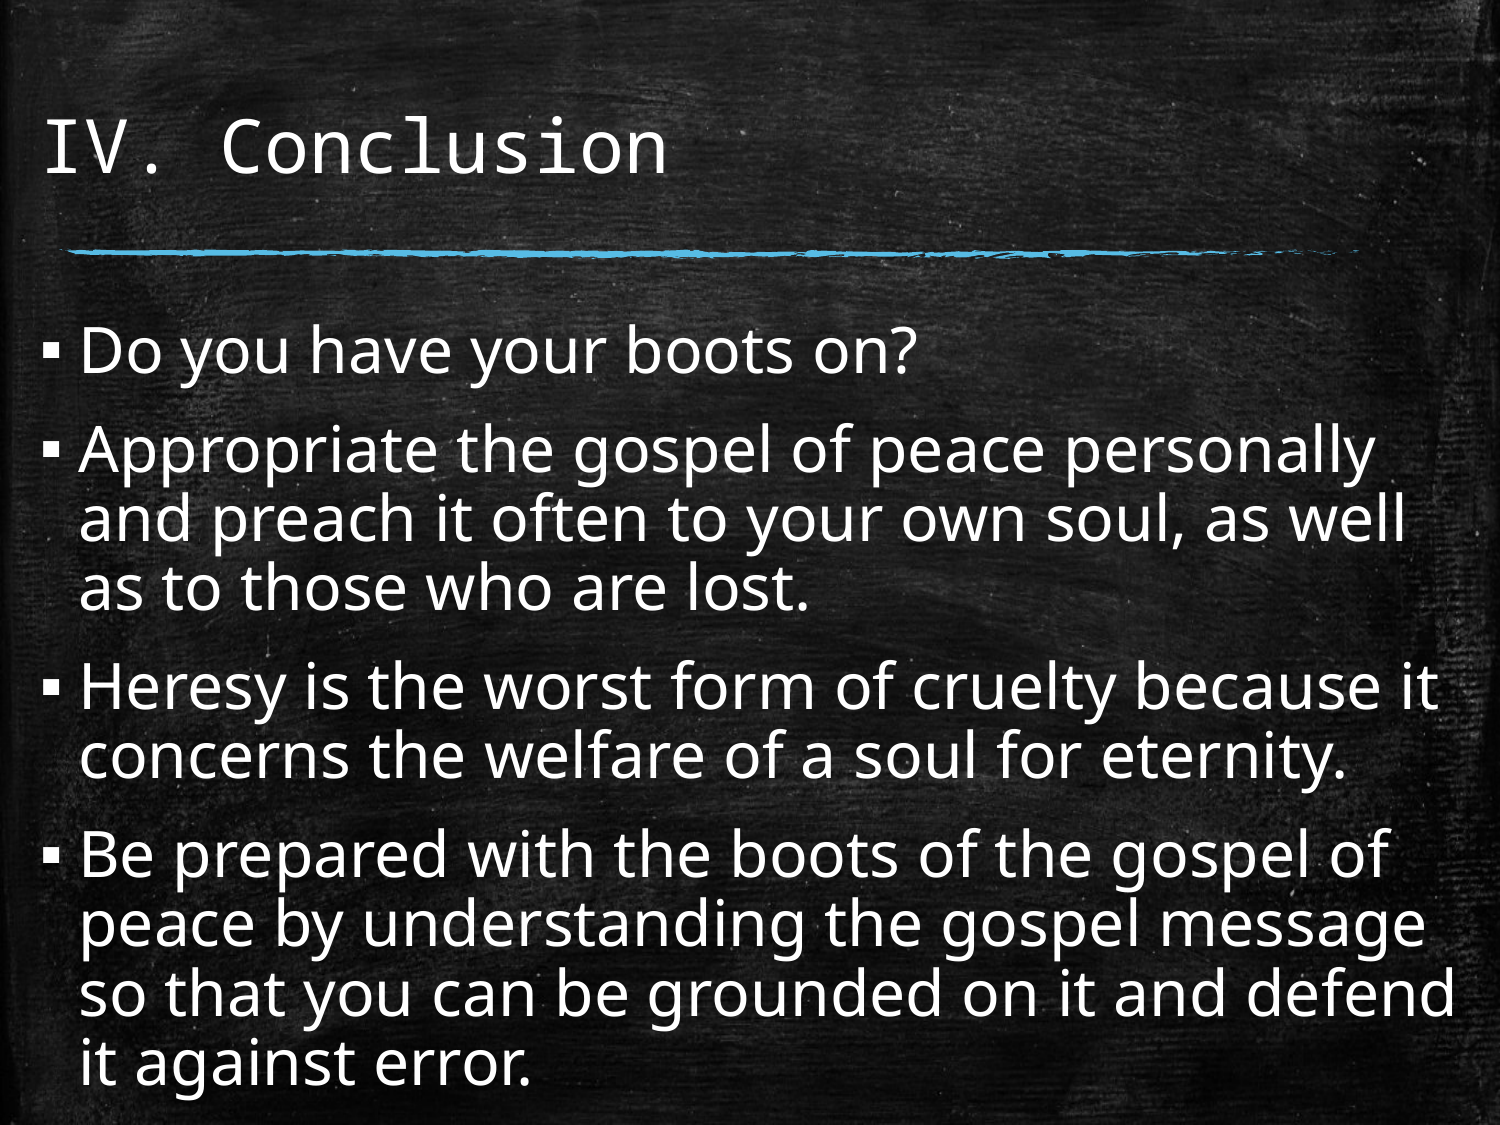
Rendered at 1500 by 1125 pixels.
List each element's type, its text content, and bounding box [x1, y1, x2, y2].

title IV. Conclusion [24, 29, 1475, 198]
list Do you have your boots on? Appropriate the gospel of peace personally and preach it often to your own soul, as well as to those who are lost. Heresy is the worst form of cruelty because it concerns the welfare of a soul for eternity. Be prepared with the boots of the gospel of peace by understanding the gospel message so that you can be grounded on it and defend it against error. [24, 310, 1475, 1125]
